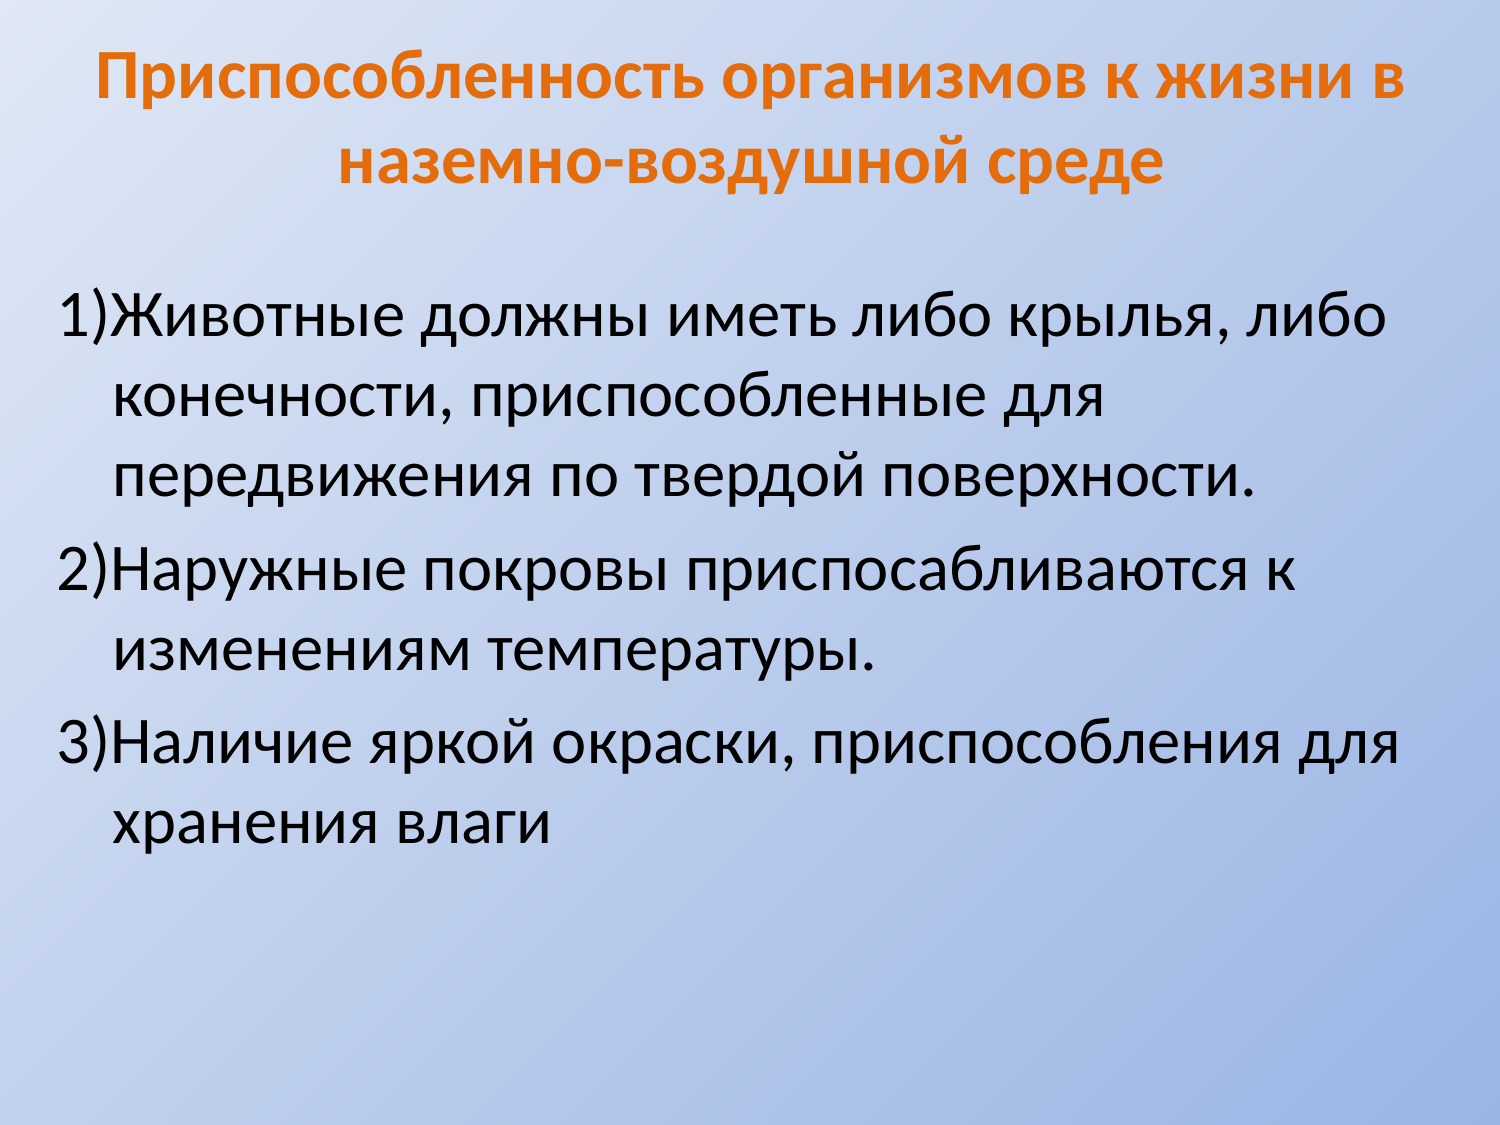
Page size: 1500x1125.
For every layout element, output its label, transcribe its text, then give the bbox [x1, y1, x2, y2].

title Приспособленность организмов к жизни в наземно-воздушной среде [76, 19, 1427, 207]
list 1)Животные должны иметь либо крылья, либо конечности, приспособленные для передвижения по твердой поверхности. 2)Наружные покровы приспосабливаются к изменениям температуры. 3)Наличие яркой окраски, приспособления для хранения влаги [41, 262, 1471, 1005]
